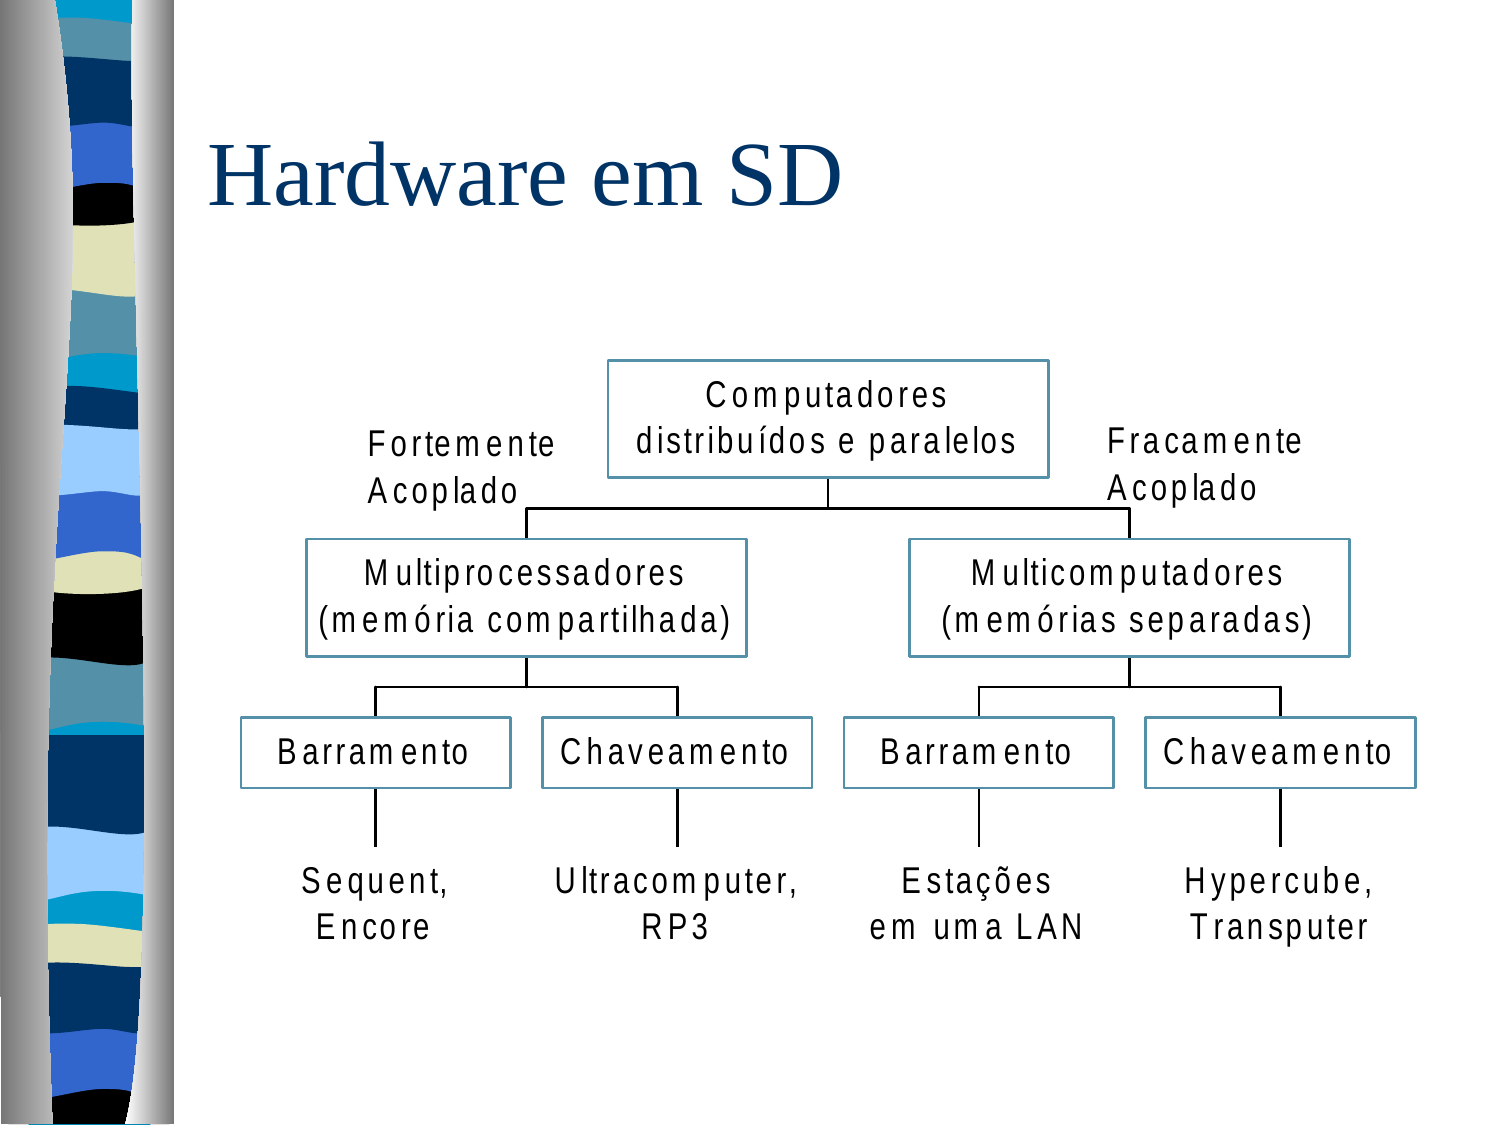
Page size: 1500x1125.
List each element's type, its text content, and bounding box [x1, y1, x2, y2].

title Hardware em SD [192, 75, 1468, 263]
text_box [235, 354, 1421, 967]
